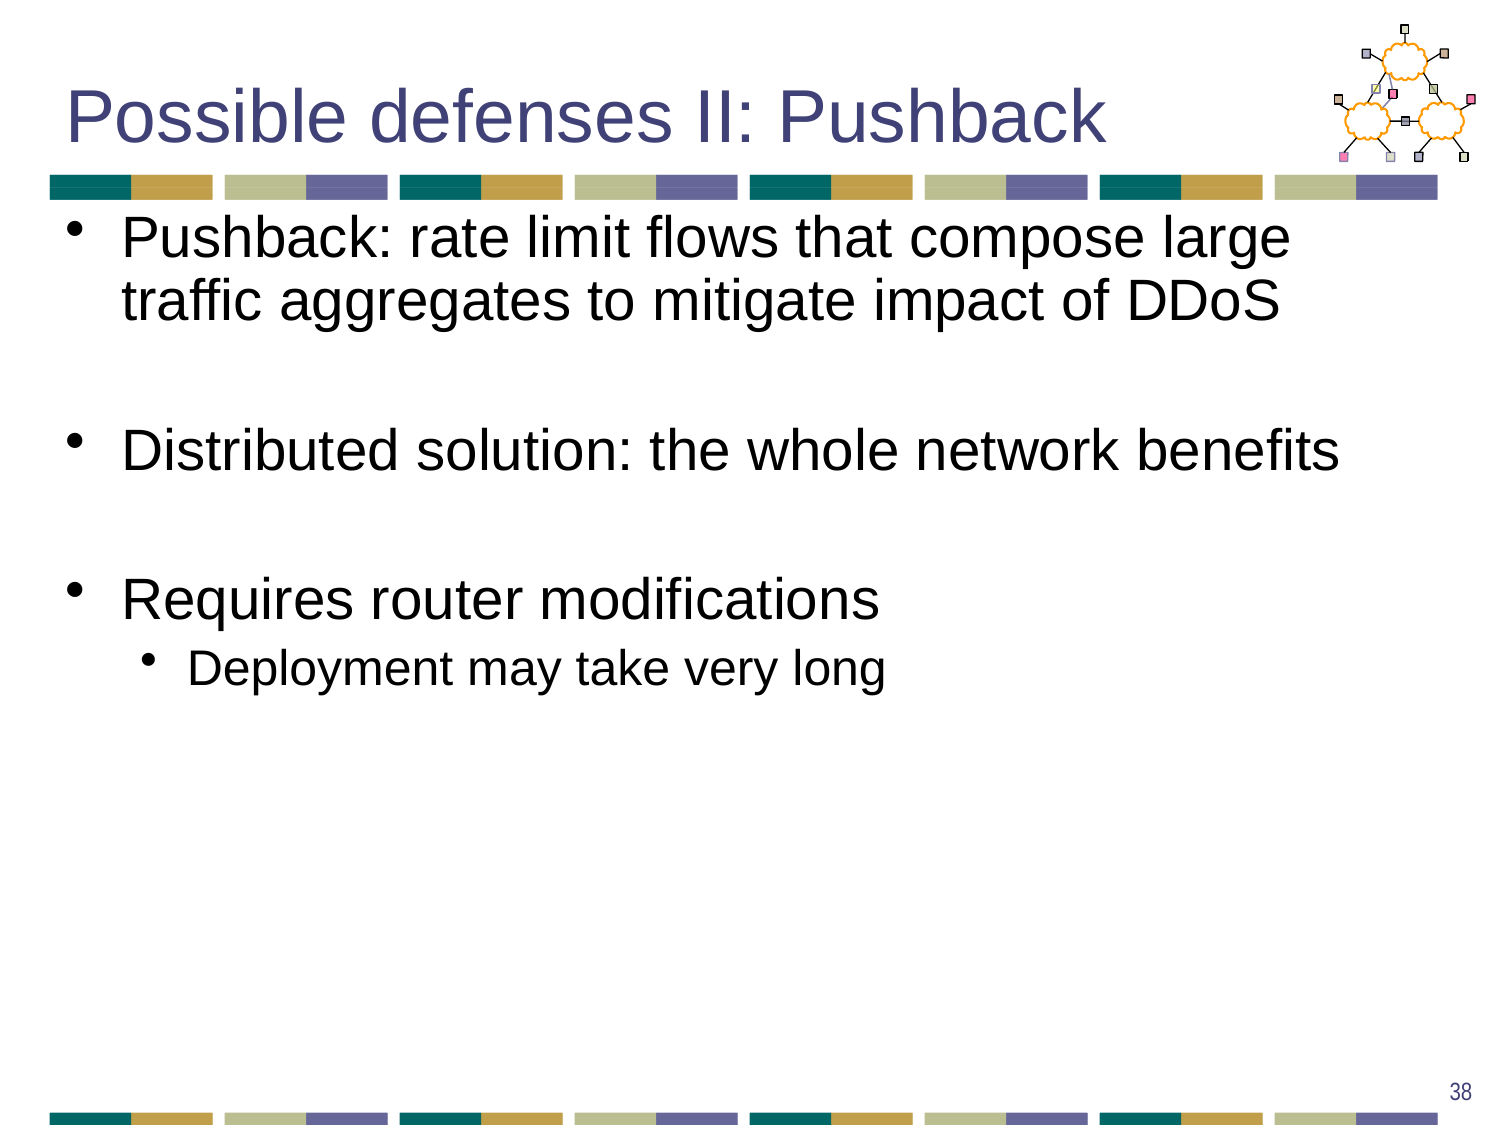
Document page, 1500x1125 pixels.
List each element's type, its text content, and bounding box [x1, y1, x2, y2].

slide_number 38 [1174, 1037, 1488, 1113]
list Pushback: rate limit flows that compose large traffic aggregates to mitigate impact of DDoS Distributed solution: the whole network benefits Requires router modifications Deployment may take very long [50, 200, 1438, 1000]
title Possible defenses II: Pushback [50, 62, 1388, 163]
